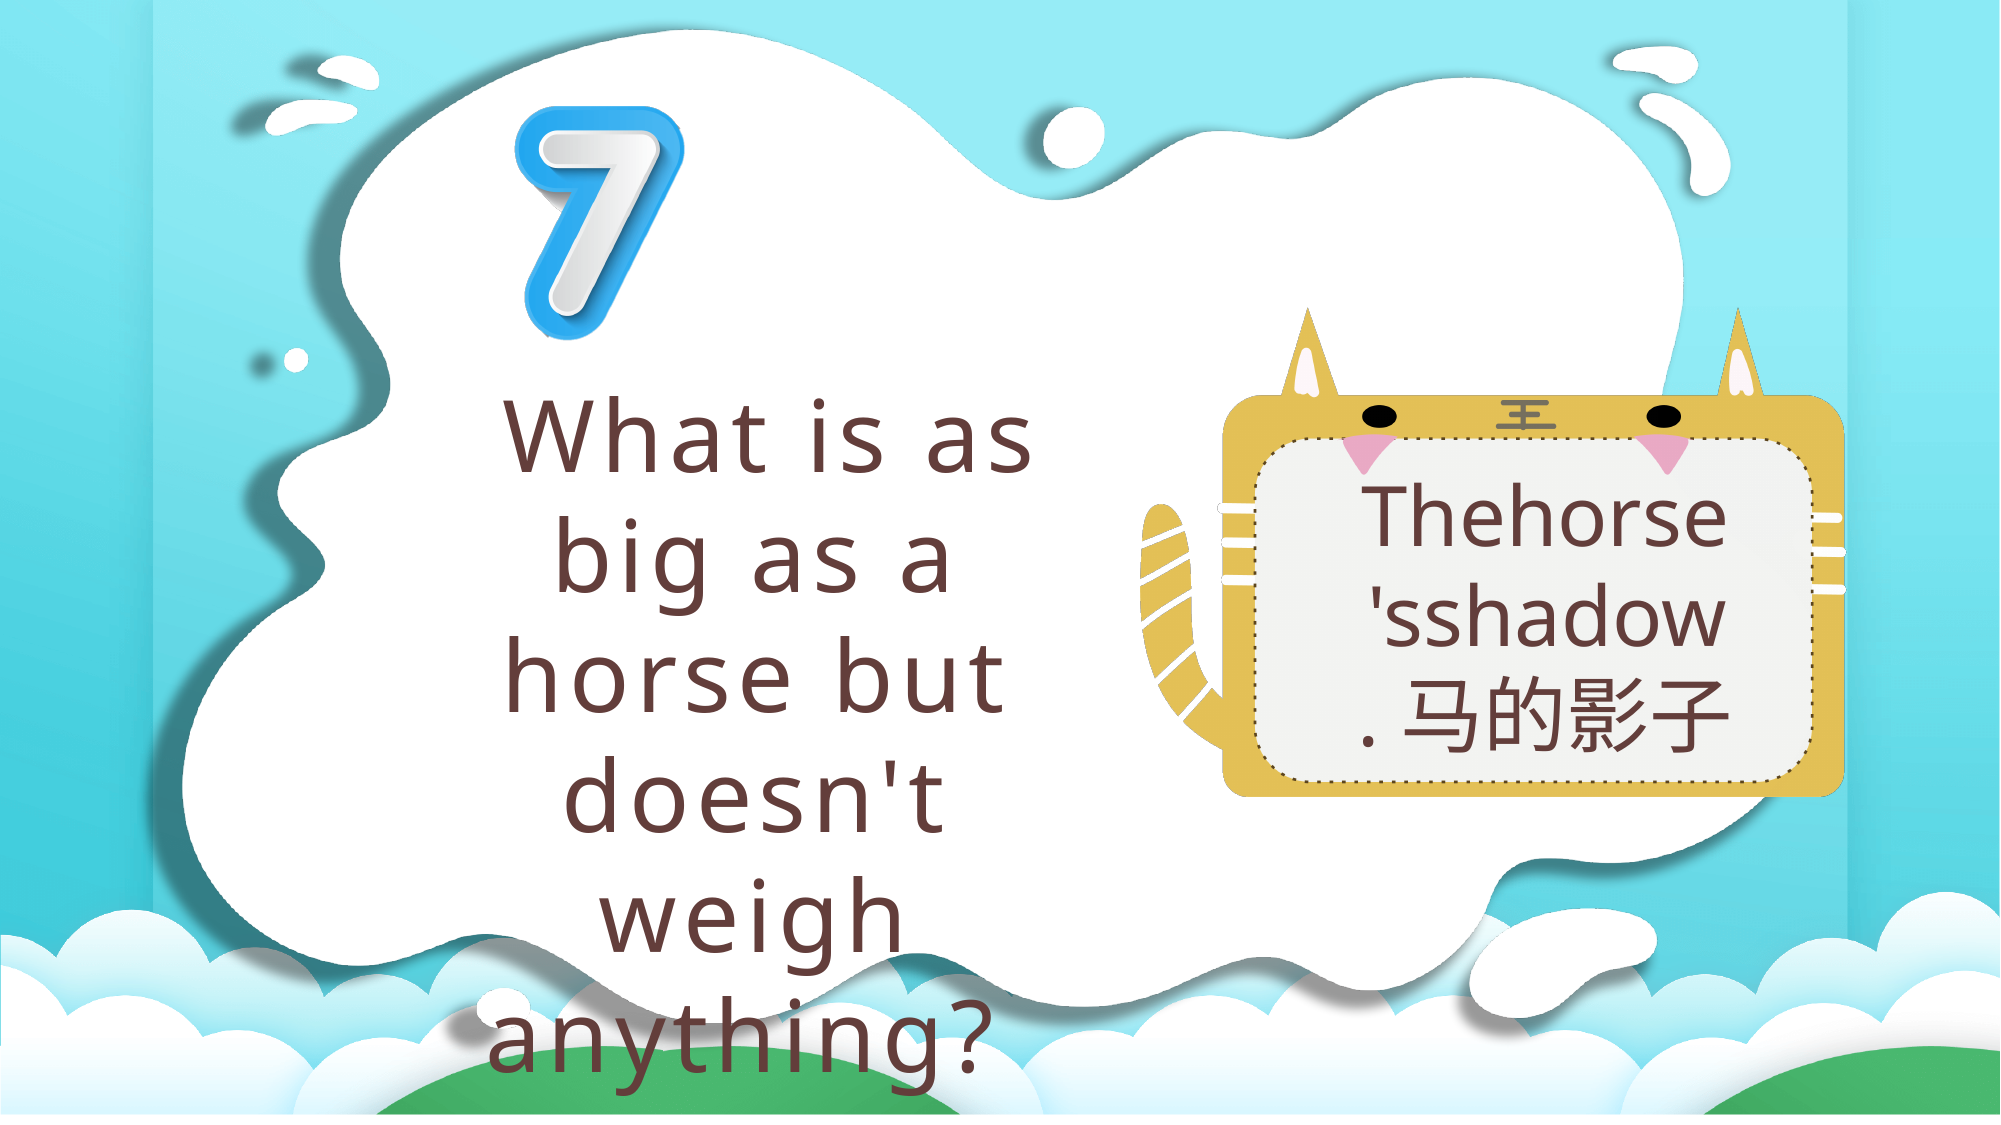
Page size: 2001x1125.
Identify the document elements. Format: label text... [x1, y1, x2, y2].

text_box What is as big as a horse but doesn't weigh anything? [398, 365, 1114, 1100]
picture [0, 0, 2000, 1125]
